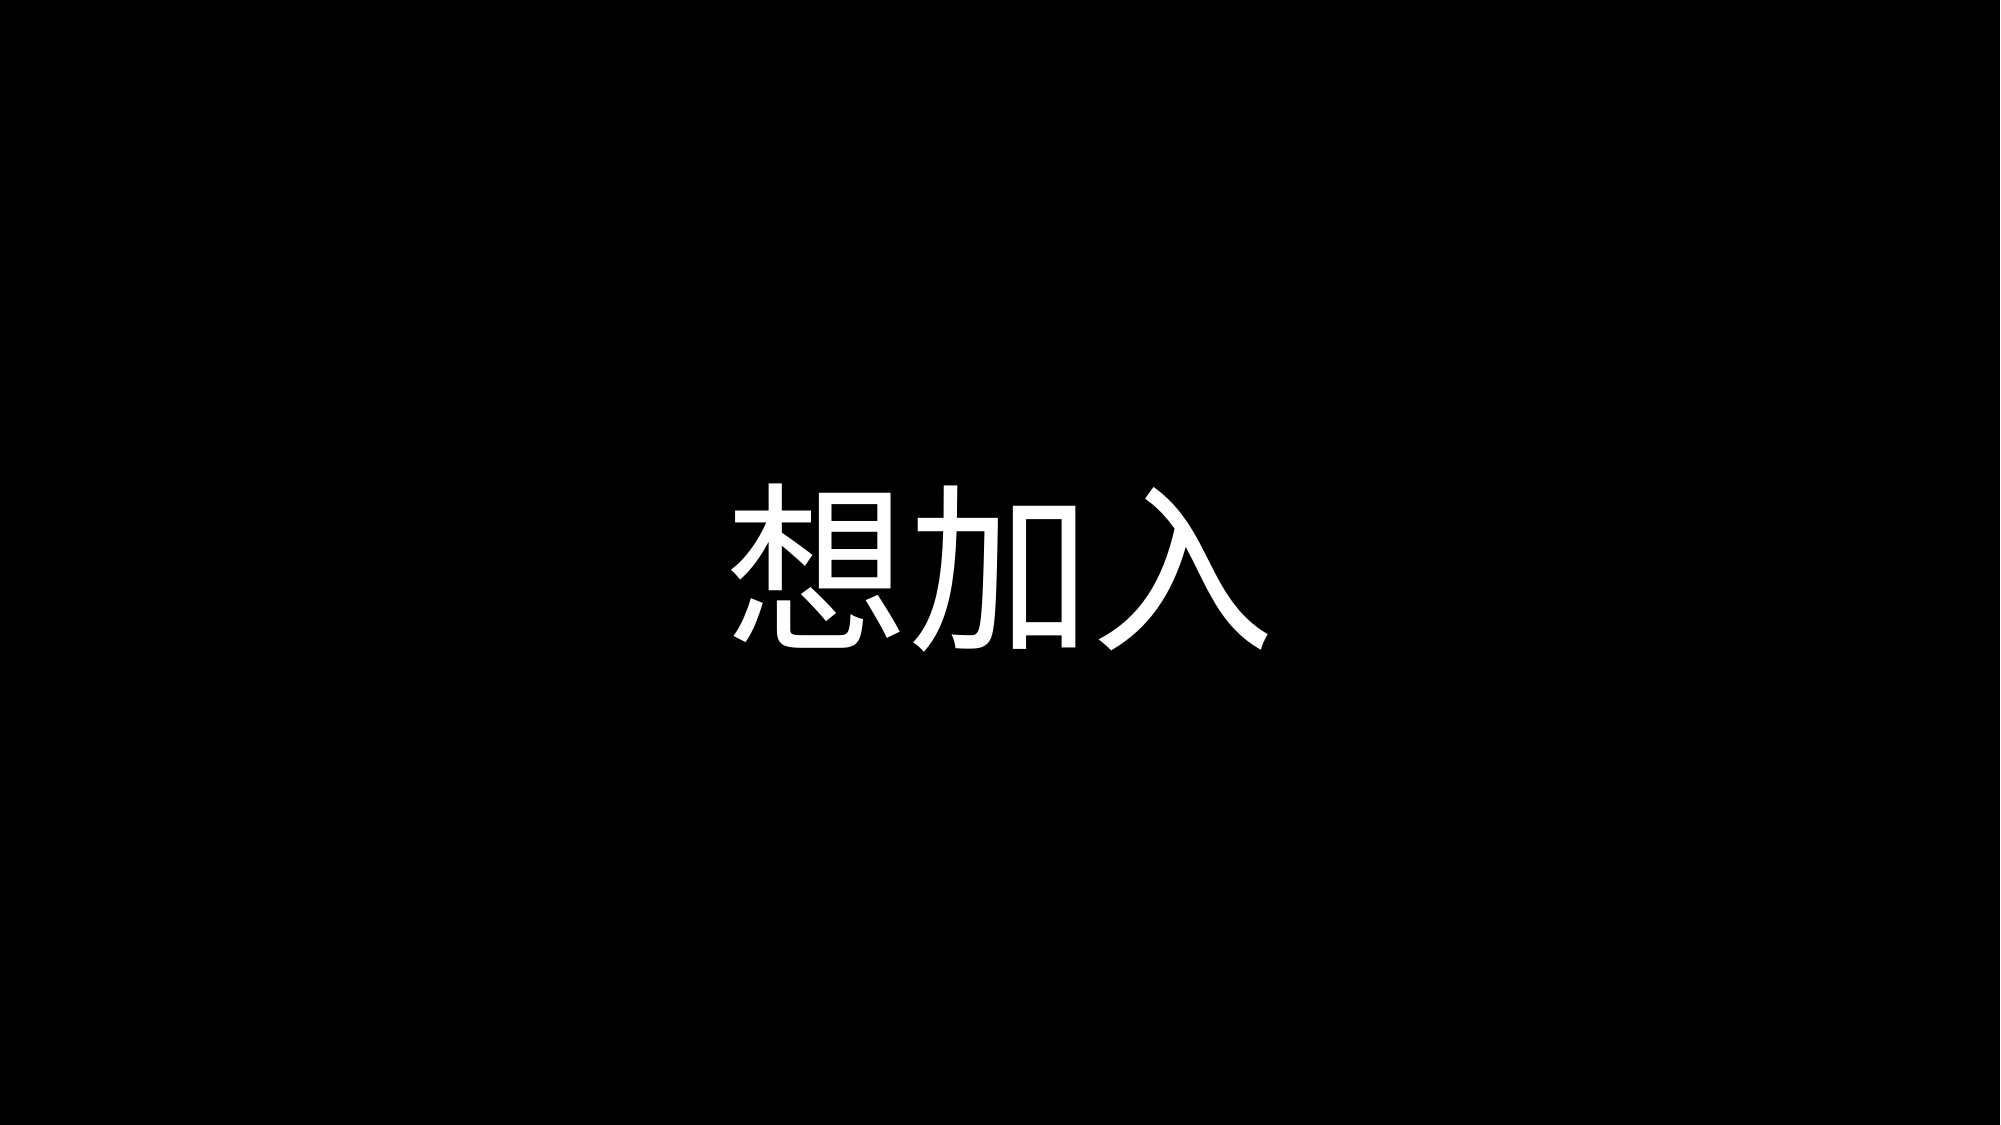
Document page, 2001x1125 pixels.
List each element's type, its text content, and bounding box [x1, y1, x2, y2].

text_box 想加入 [656, 447, 1344, 682]
